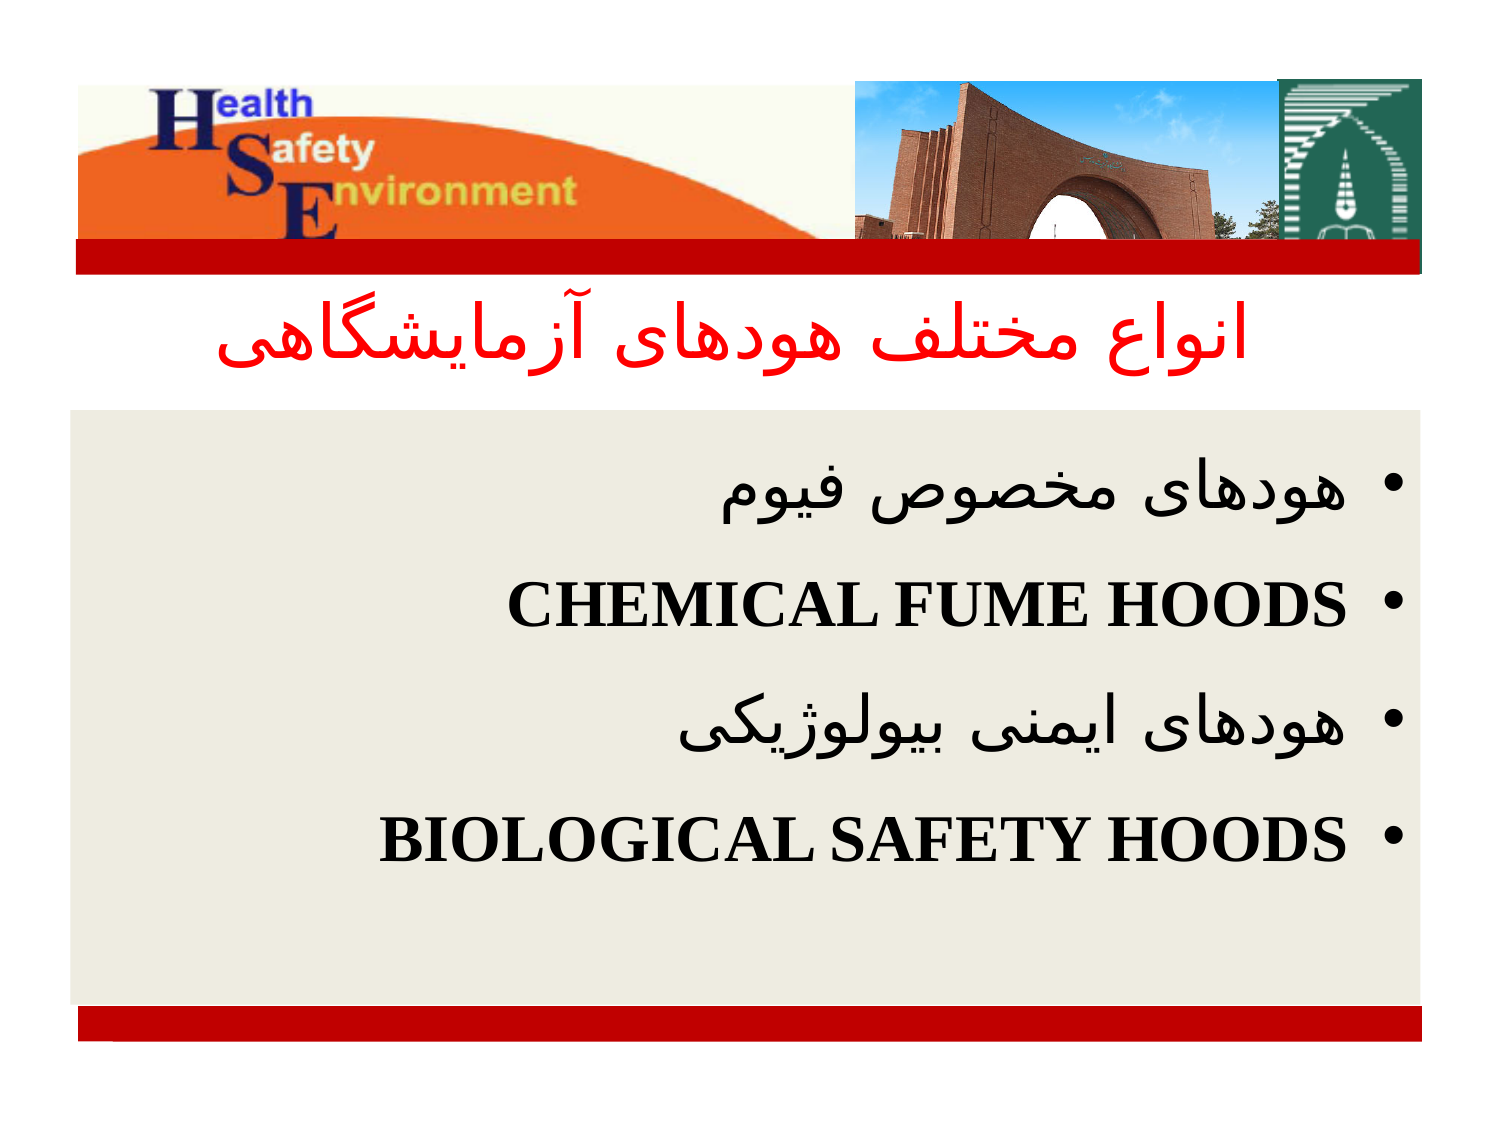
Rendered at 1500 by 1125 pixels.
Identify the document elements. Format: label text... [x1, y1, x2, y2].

picture [78, 79, 1422, 274]
title انواع مختلف هودهای آزمایشگاهی [58, 234, 1409, 422]
list هودهای مخصوص فیوم CHEMICAL FUME HOODS هودهای ایمنی بیولوژیکی BIOLOGICAL SAFETY HOODS [70, 410, 1421, 1005]
